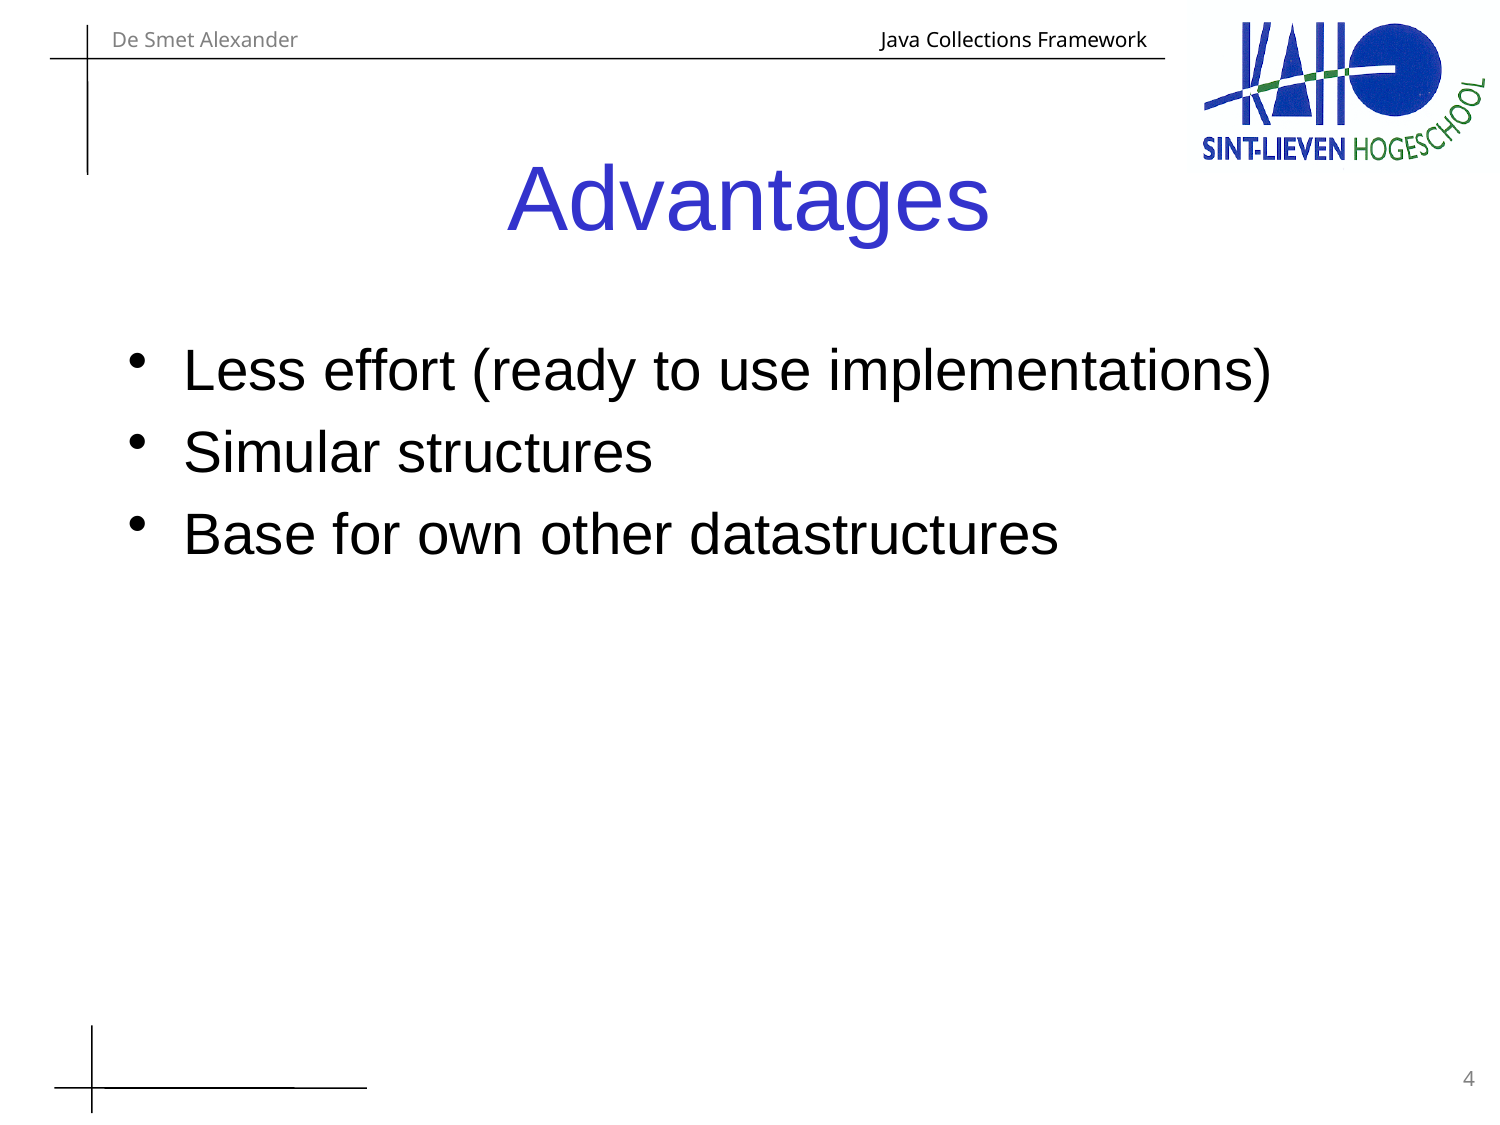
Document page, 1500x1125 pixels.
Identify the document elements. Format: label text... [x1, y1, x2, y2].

picture [1187, 0, 1500, 173]
list Less effort (ready to use implementations) Simular structures Base for own other datastructures [112, 324, 1388, 633]
title Advantages [112, 99, 1388, 288]
